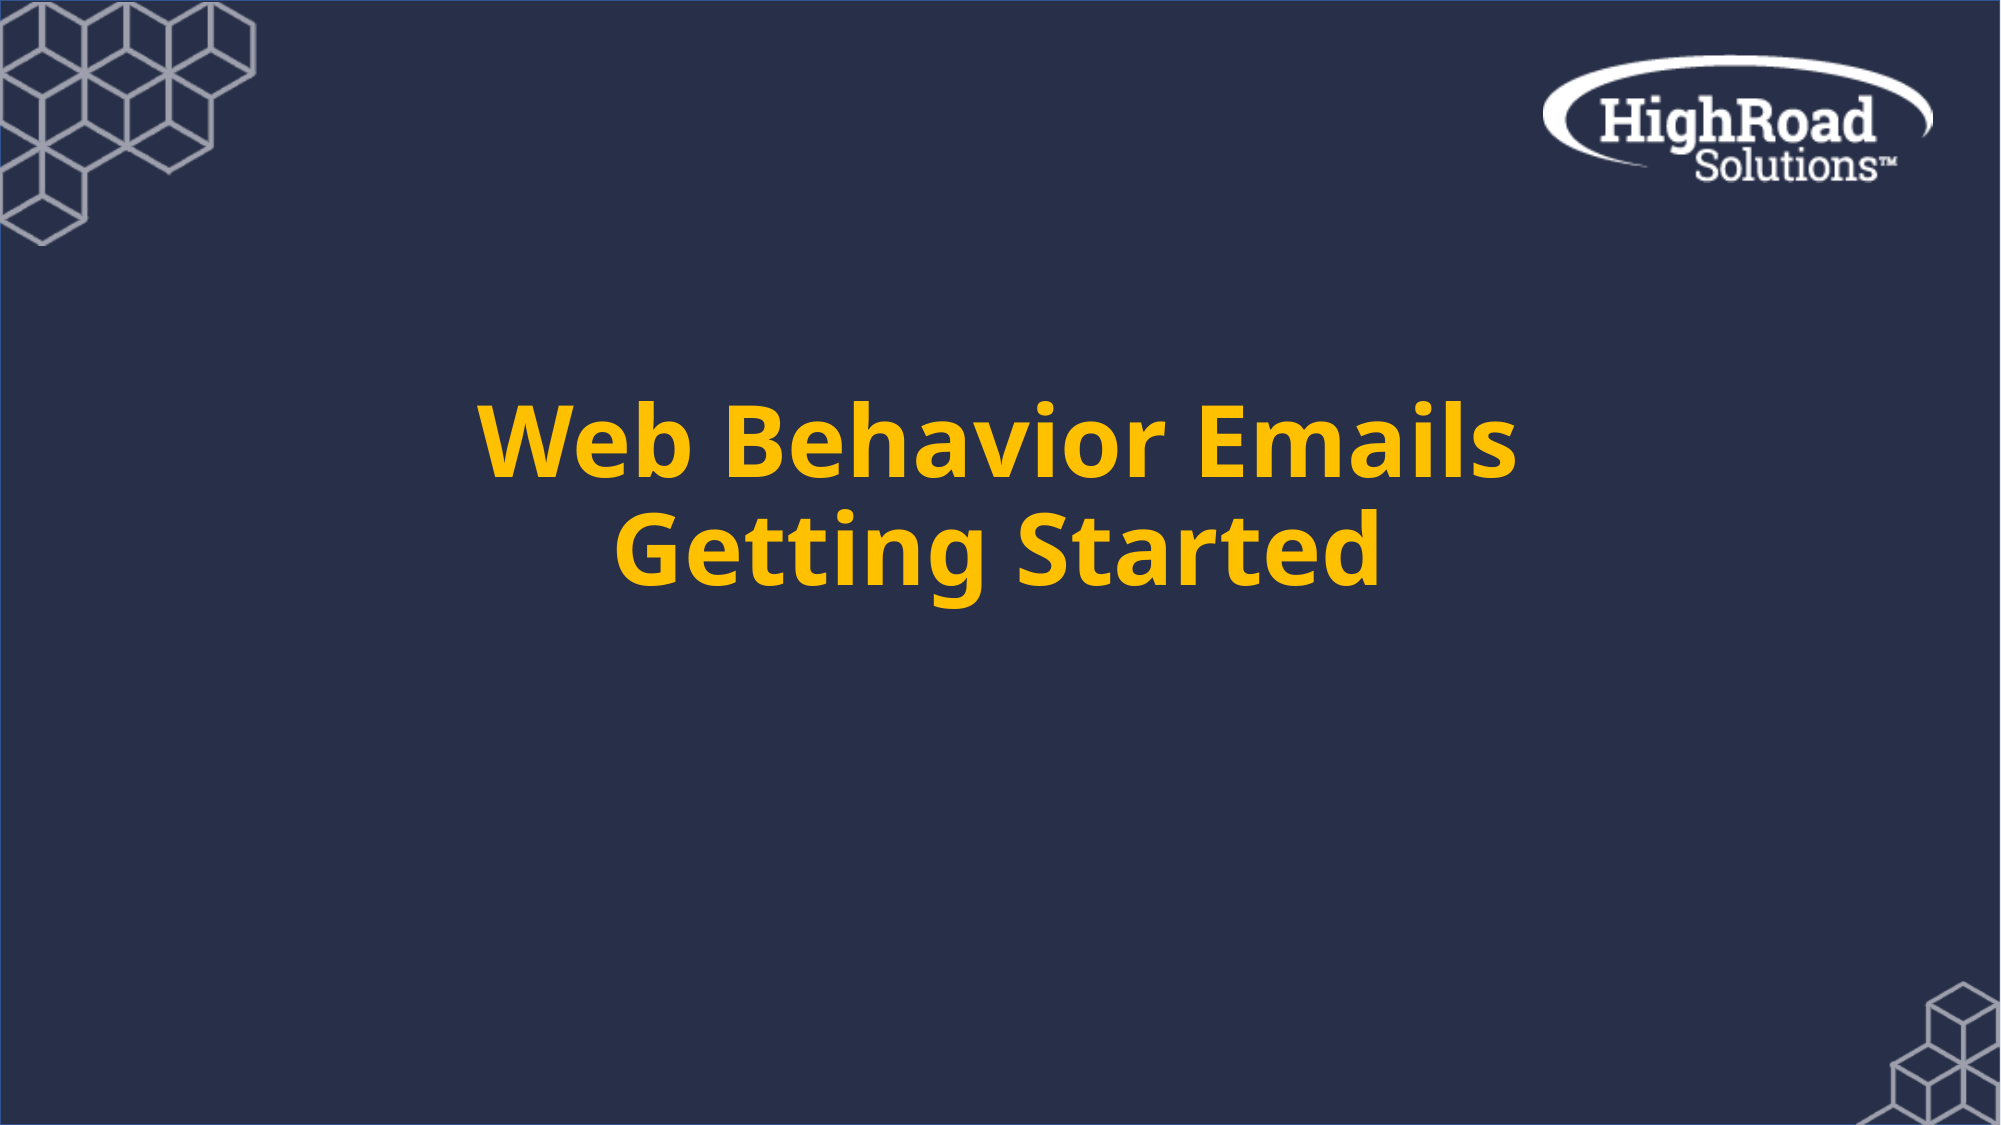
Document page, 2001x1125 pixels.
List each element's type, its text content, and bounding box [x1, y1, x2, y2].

title Web Behavior Emails Getting Started [136, 280, 1862, 615]
picture [0, 2, 330, 246]
picture [1855, 981, 2000, 1125]
picture [1543, 54, 1933, 183]
